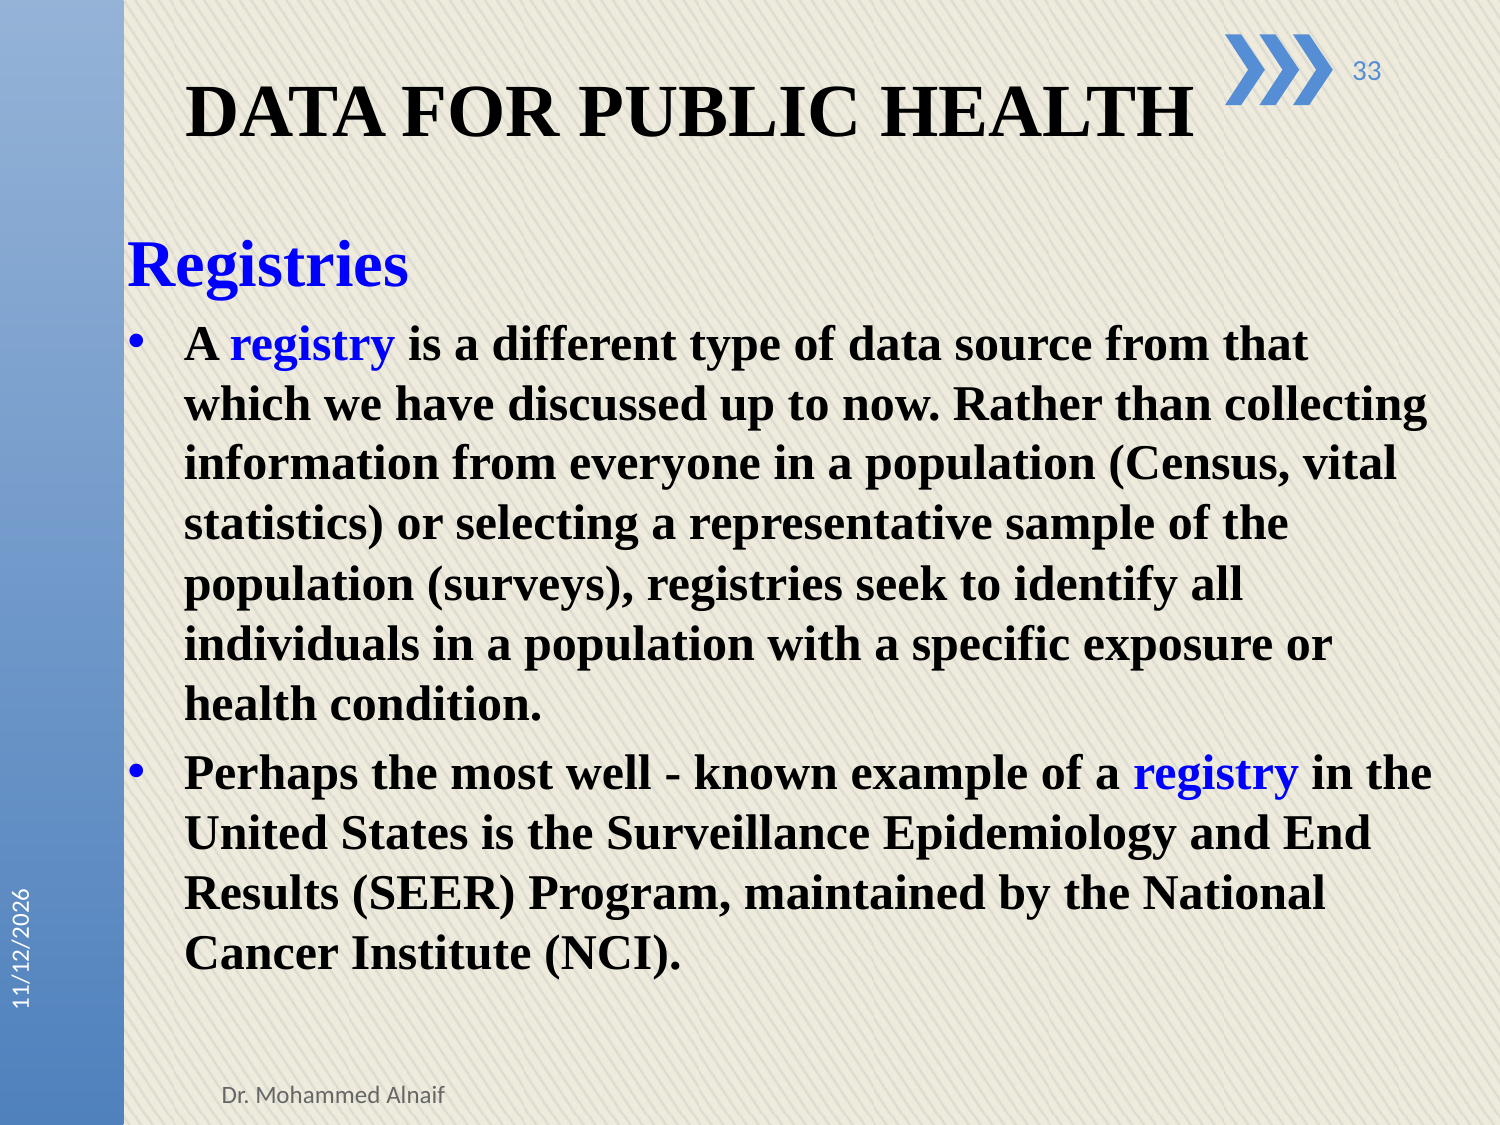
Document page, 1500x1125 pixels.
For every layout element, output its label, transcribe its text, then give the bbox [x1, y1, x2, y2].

title DATA FOR PUBLIC HEALTH [125, 37, 1226, 159]
slide_number 33 [1337, 38, 1466, 99]
footer Dr. Mohammed Alnaif [206, 1074, 1382, 1113]
subtitle Registries A registry is a different type of data source from that which we have discussed up to now. Rather than collecting information from everyone in a population (Census, vital statistics) or selecting a representative sample of the population (surveys), registries seek to identify all individuals in a population with a specific exposure or health condition. Perhaps the most well - known example of a registry in the United States is the Surveillance Epidemiology and End Results (SEER) Program, maintained by the National Cancer Institute (NCI). [112, 212, 1463, 1038]
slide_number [0, 594, 38, 1026]
